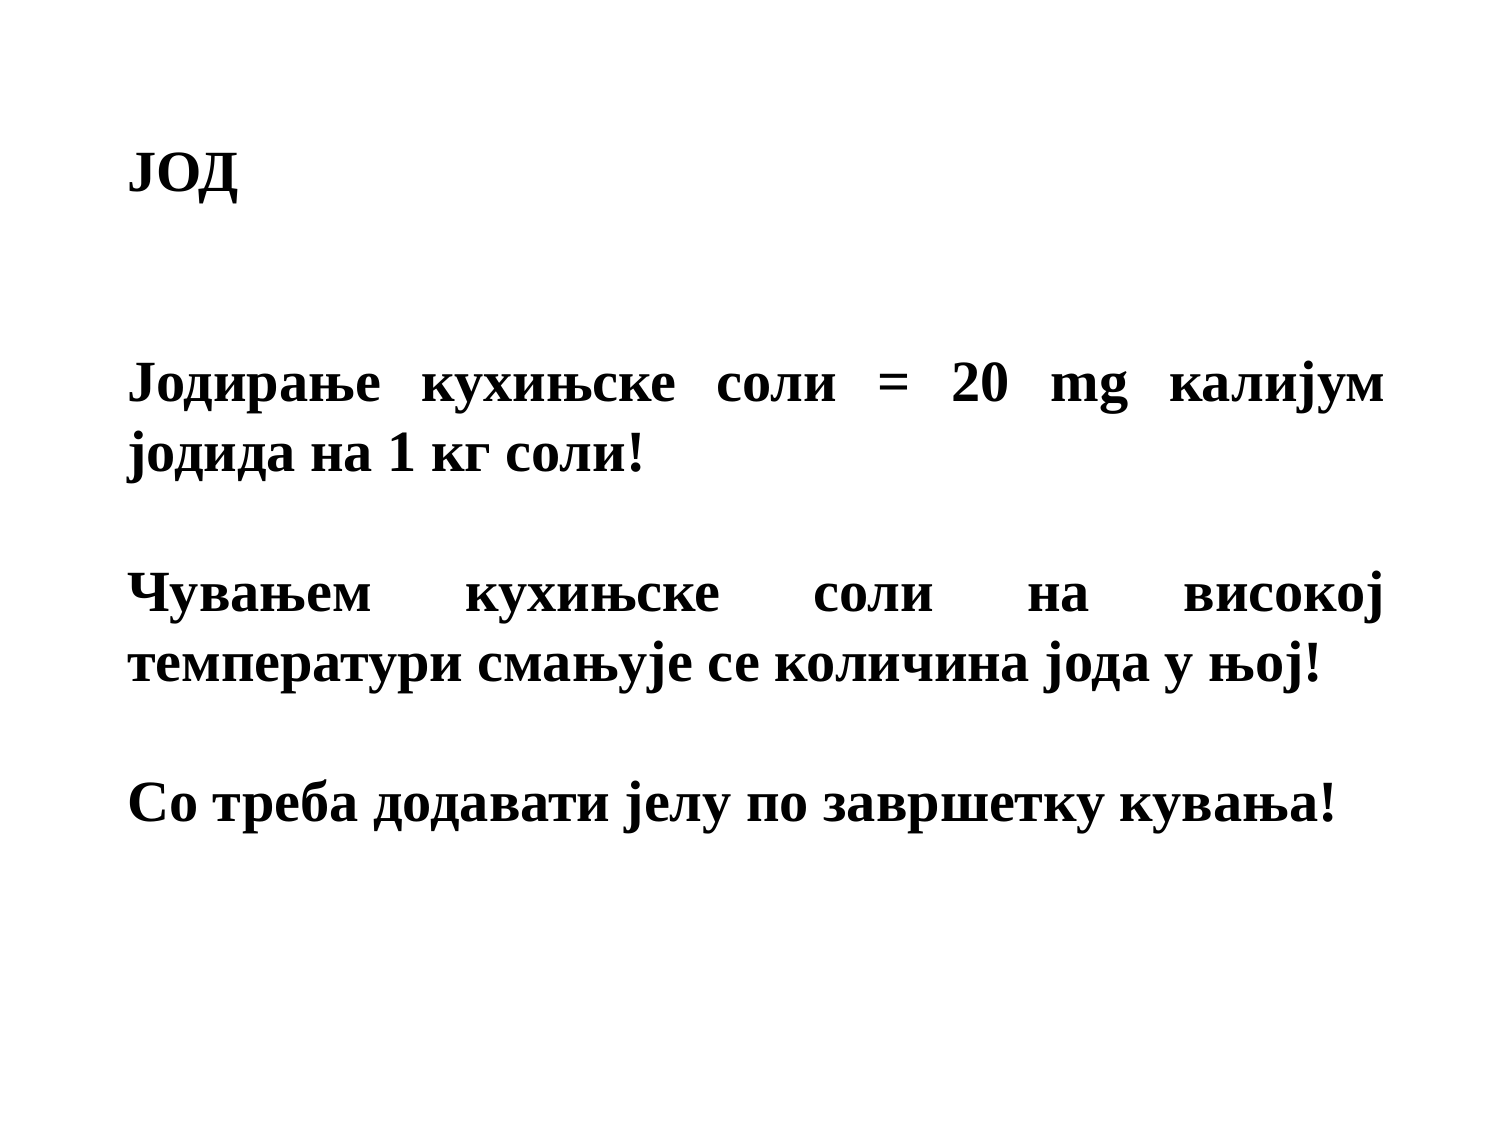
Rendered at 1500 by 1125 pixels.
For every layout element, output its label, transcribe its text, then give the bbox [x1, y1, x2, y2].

text_box ЈОД Јодирање кухињске соли = 20 mg калијум јодида на 1 кг соли! Чувањем кухињске соли на високој температури смањује се количина јода у њој! Со треба додавати јелу по завршетку кувања! [112, 125, 1400, 840]
